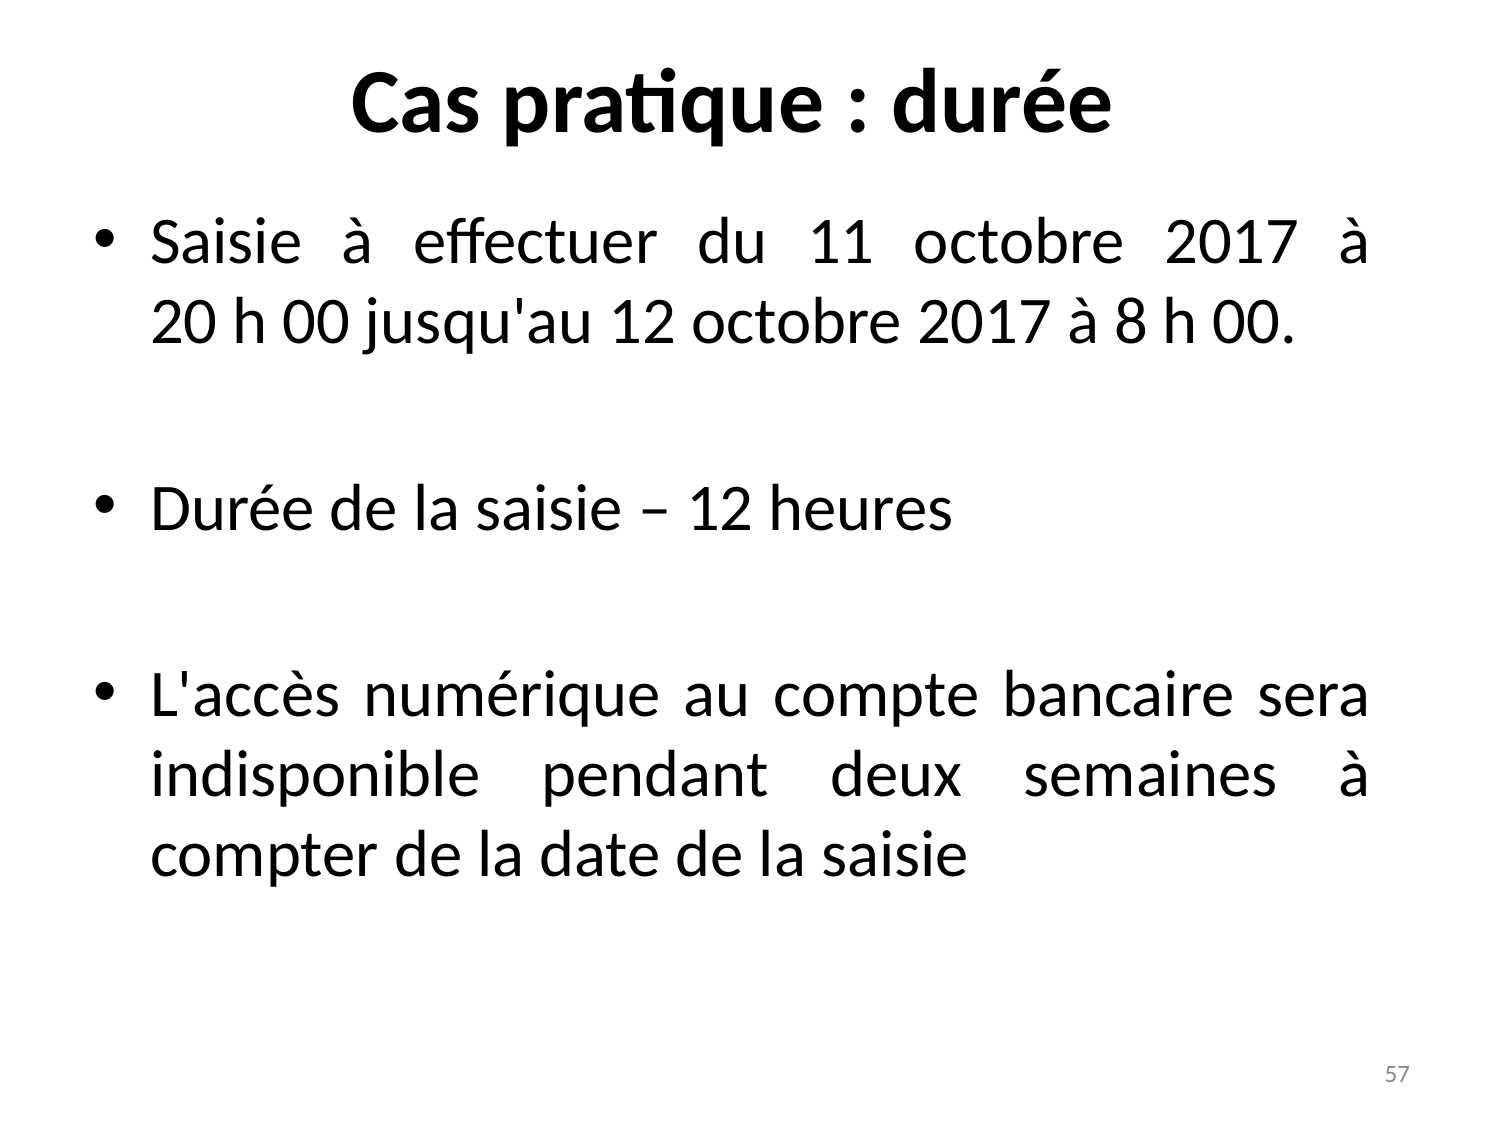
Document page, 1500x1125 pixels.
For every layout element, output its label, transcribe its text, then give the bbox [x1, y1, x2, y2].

text_box Saisie à effectuer du 11 octobre 2017 à 20 h 00 jusqu'au 12 octobre 2017 à 8 h 00. Durée de la saisie – 12 heures L'accès numérique au compte bancaire sera indisponible pendant deux semaines à compter de la date de la saisie [78, 189, 1387, 961]
slide_number 57 [1074, 1042, 1425, 1103]
title Cas pratique : durée [57, 2, 1408, 190]
